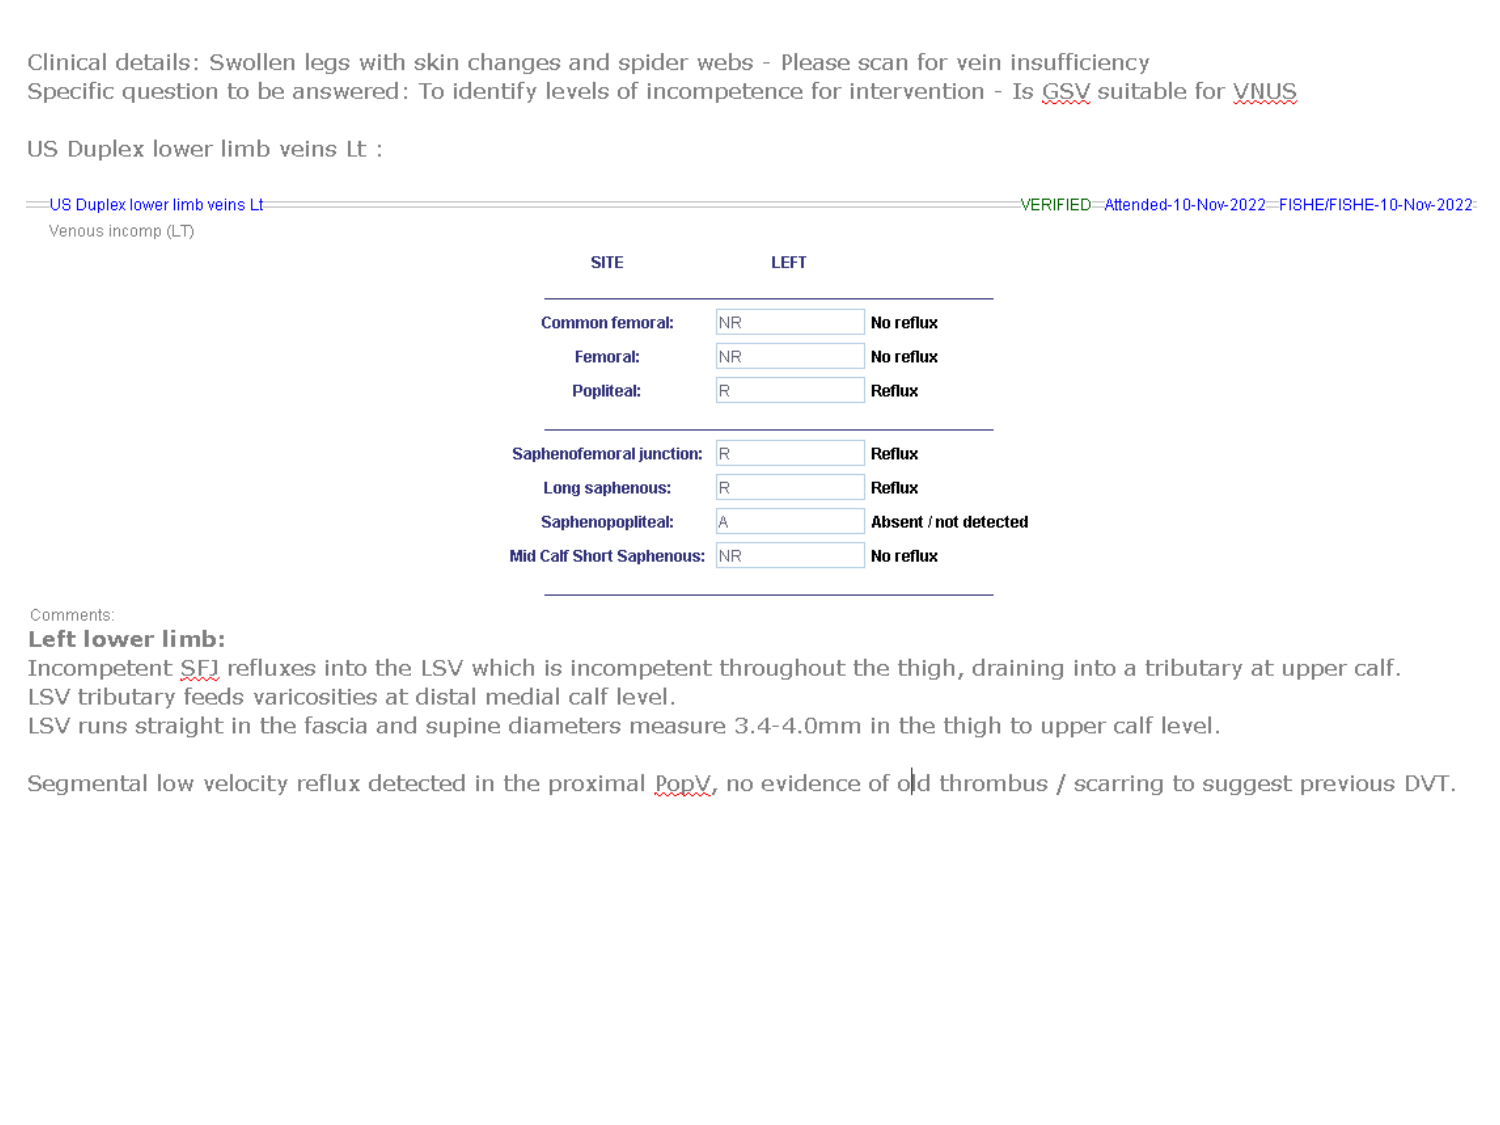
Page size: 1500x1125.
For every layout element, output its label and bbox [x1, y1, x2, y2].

picture [26, 44, 1477, 807]
